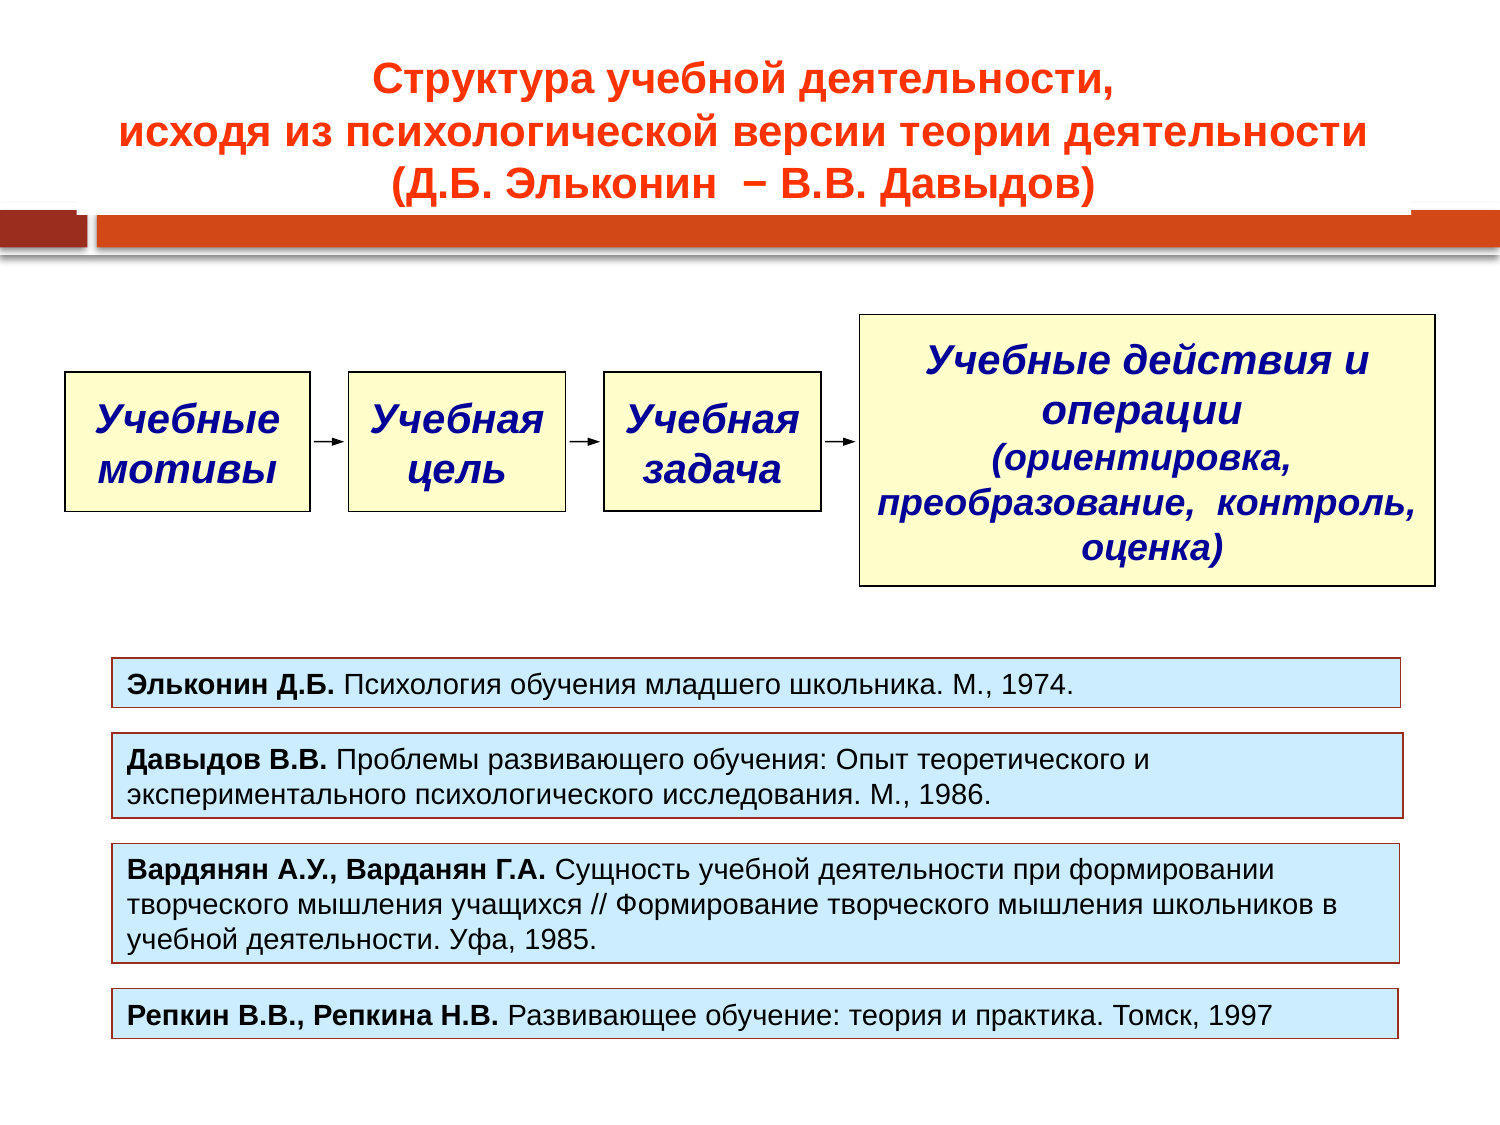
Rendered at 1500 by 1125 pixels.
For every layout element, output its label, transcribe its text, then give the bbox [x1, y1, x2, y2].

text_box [64, 314, 1436, 587]
text_box Репкин В.В., Репкина Н.В. Развивающее обучение: теория и практика. Томск, 1997 [112, 988, 1399, 1039]
text_box Давыдов В.В. Проблемы развивающего обучения: Опыт теоретического и экспериментального психологического исследования. М., 1986. [112, 733, 1404, 818]
text_box Структура учебной деятельности, исходя из психологической версии теории деятельности (Д.Б. Эльконин − В.В. Давыдов) [76, 42, 1412, 215]
text_box Эльконин Д.Б. Психология обучения младшего школьника. М., 1974. [112, 657, 1401, 708]
text_box Вардянян А.У., Варданян Г.А. Сущность учебной деятельности при формировании творческого мышления учащихся // Формирование творческого мышления школьников в учебной деятельности. Уфа, 1985. [112, 843, 1400, 963]
